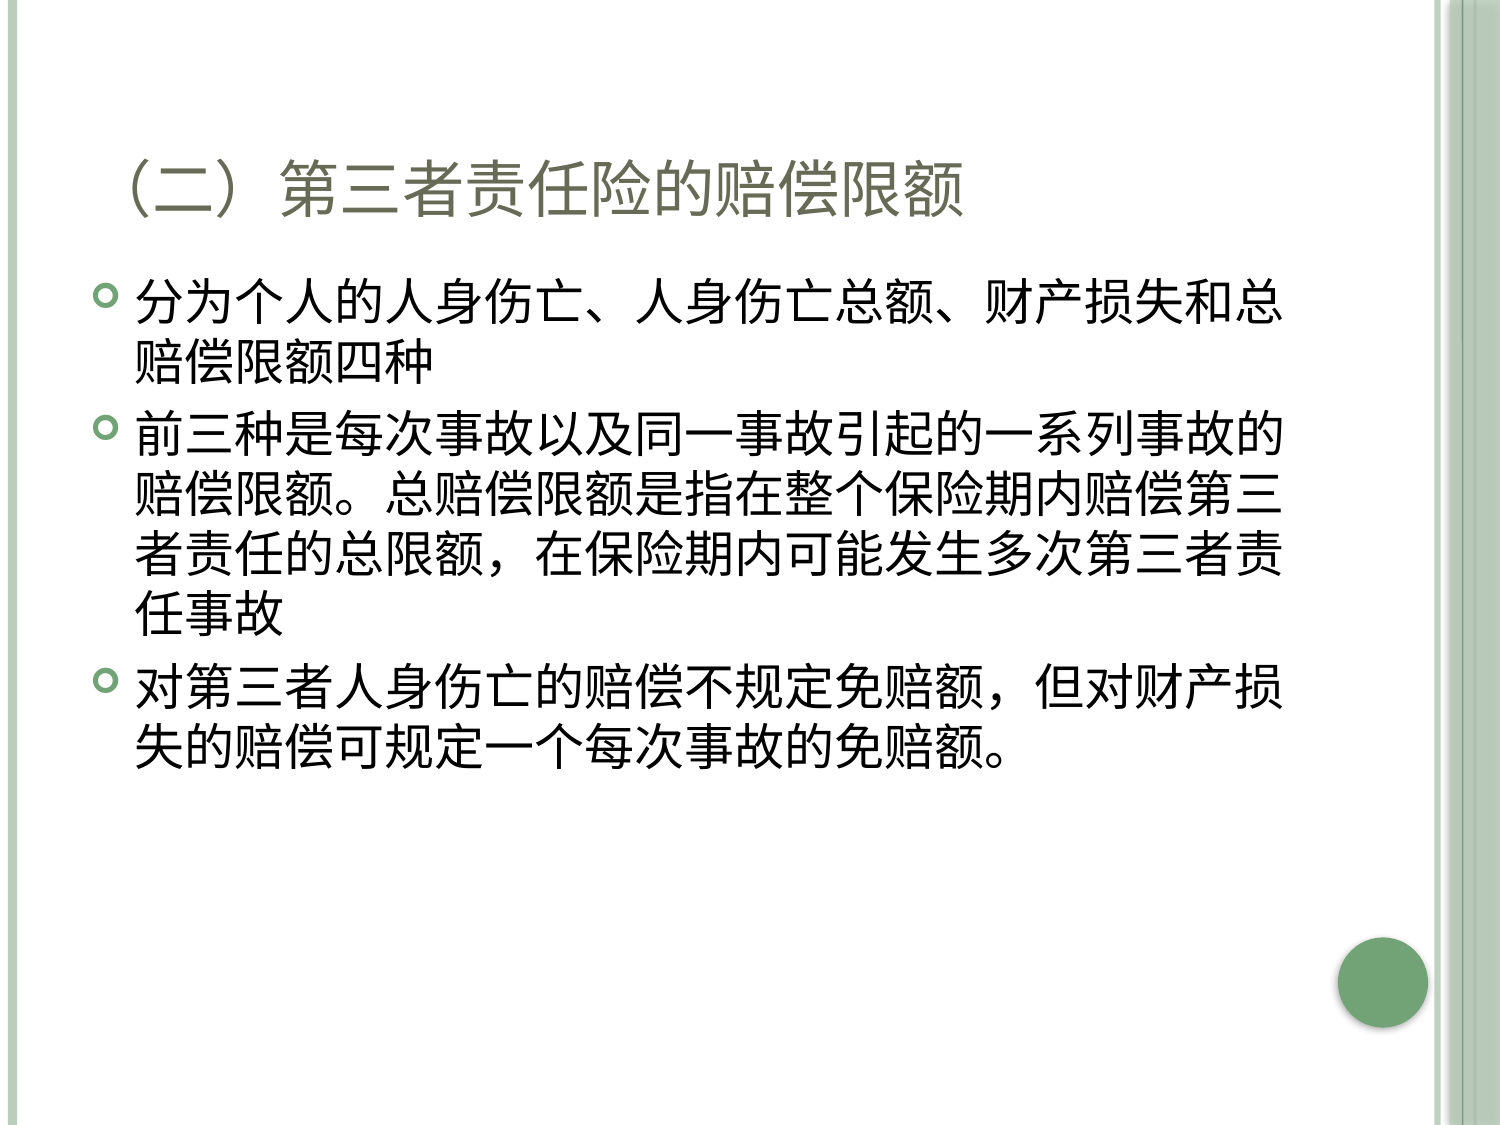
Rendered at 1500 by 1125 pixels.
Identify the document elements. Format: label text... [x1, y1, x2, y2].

title （二）第三者责任险的赔偿限额 [75, 45, 1300, 233]
list 分为个人的人身伤亡、人身伤亡总额、财产损失和总赔偿限额四种 前三种是每次事故以及同一事故引起的一系列事故的赔偿限额。总赔偿限额是指在整个保险期内赔偿第三者责任的总限额，在保险期内可能发生多次第三者责任事故 对第三者人身伤亡的赔偿不规定免赔额，但对财产损失的赔偿可规定一个每次事故的免赔额。 [74, 262, 1301, 1063]
